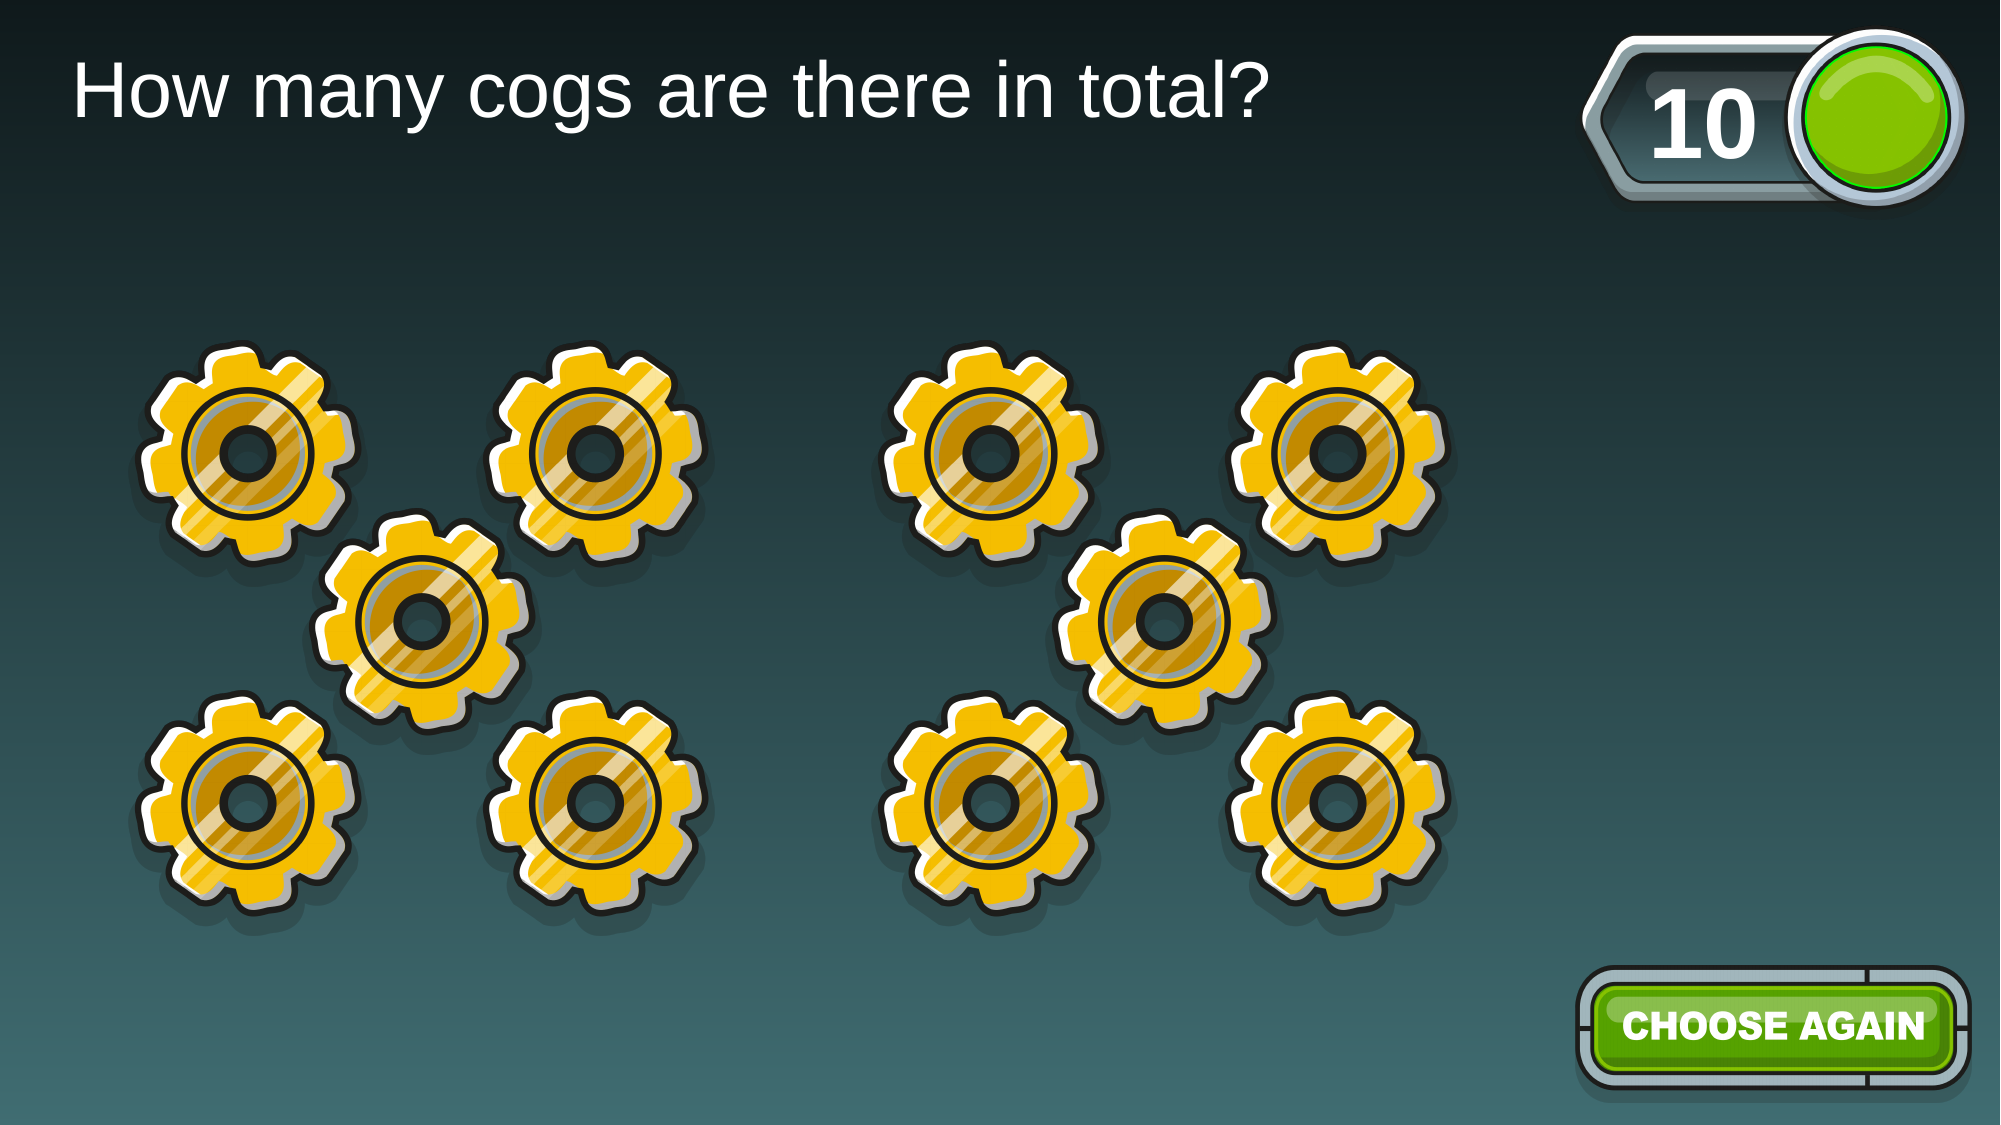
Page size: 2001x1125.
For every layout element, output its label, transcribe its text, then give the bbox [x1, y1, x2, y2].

picture [1575, 25, 1971, 221]
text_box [128, 340, 1458, 936]
picture [1575, 965, 1972, 1104]
text_box How many cogs are there in total? [56, 30, 1319, 168]
